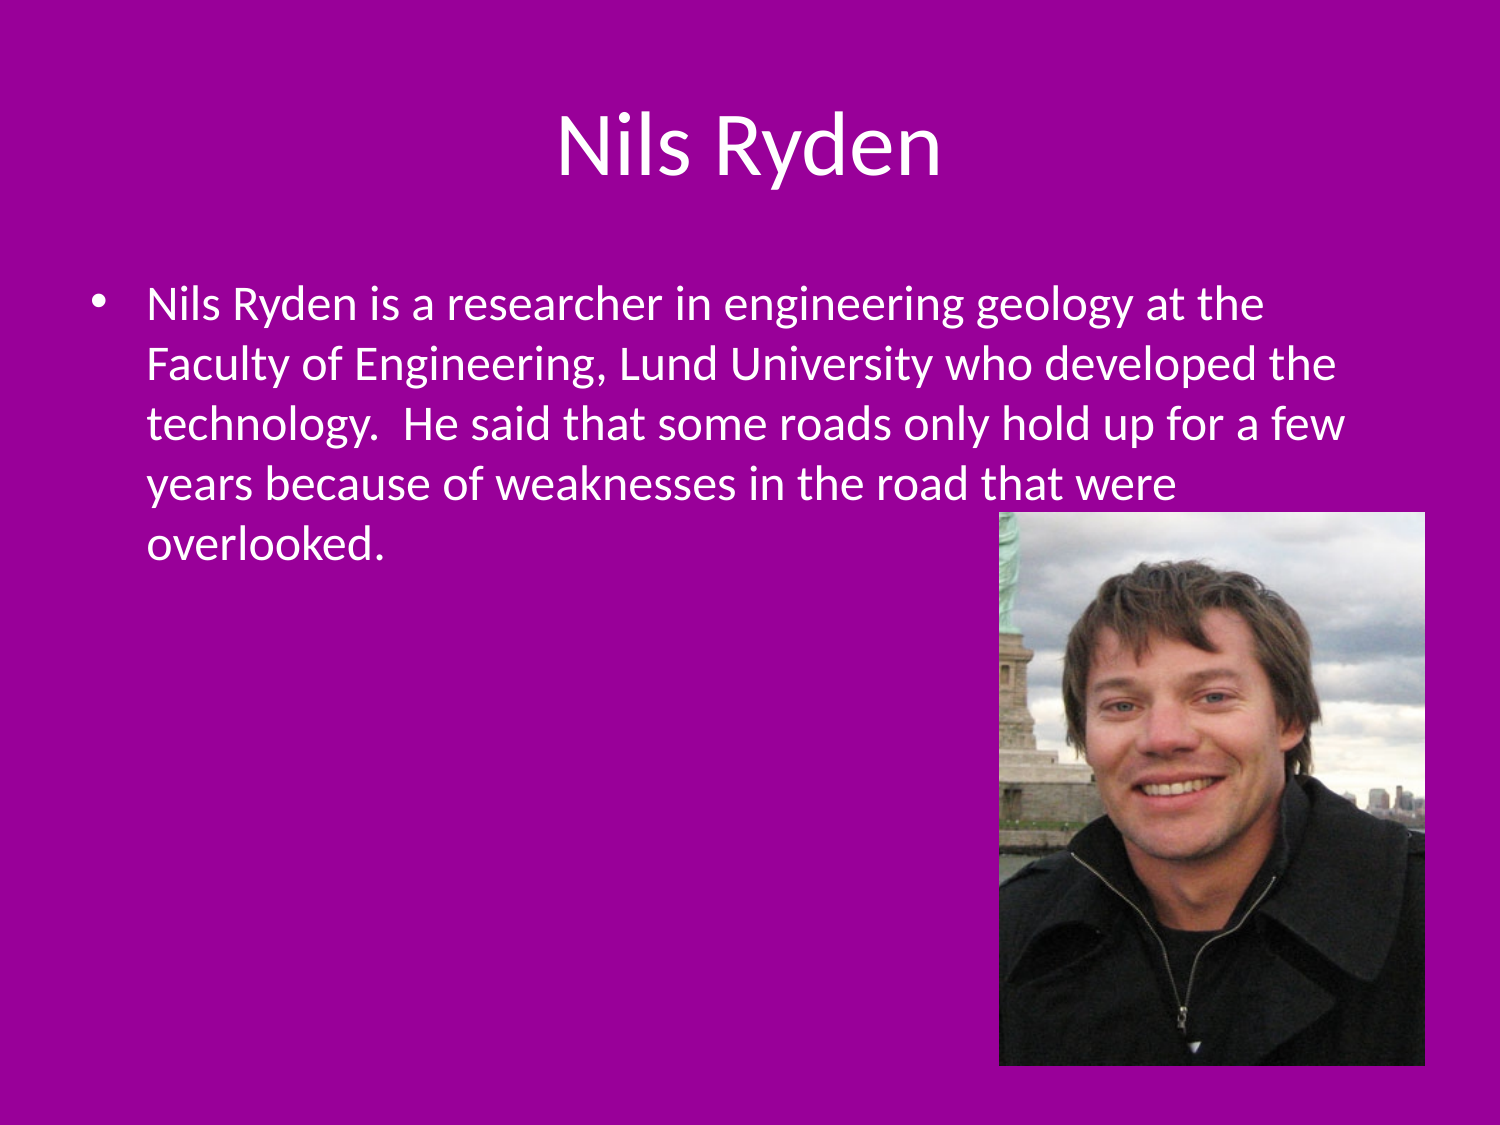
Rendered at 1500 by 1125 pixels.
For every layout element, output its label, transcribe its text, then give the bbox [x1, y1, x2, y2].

title Nils Ryden [75, 45, 1425, 233]
picture [999, 512, 1426, 1067]
list Nils Ryden is a researcher in engineering geology at the Faculty of Engineering, Lund University who developed the technology. He said that some roads only hold up for a few years because of weaknesses in the road that were overlooked. [75, 262, 1425, 1005]
